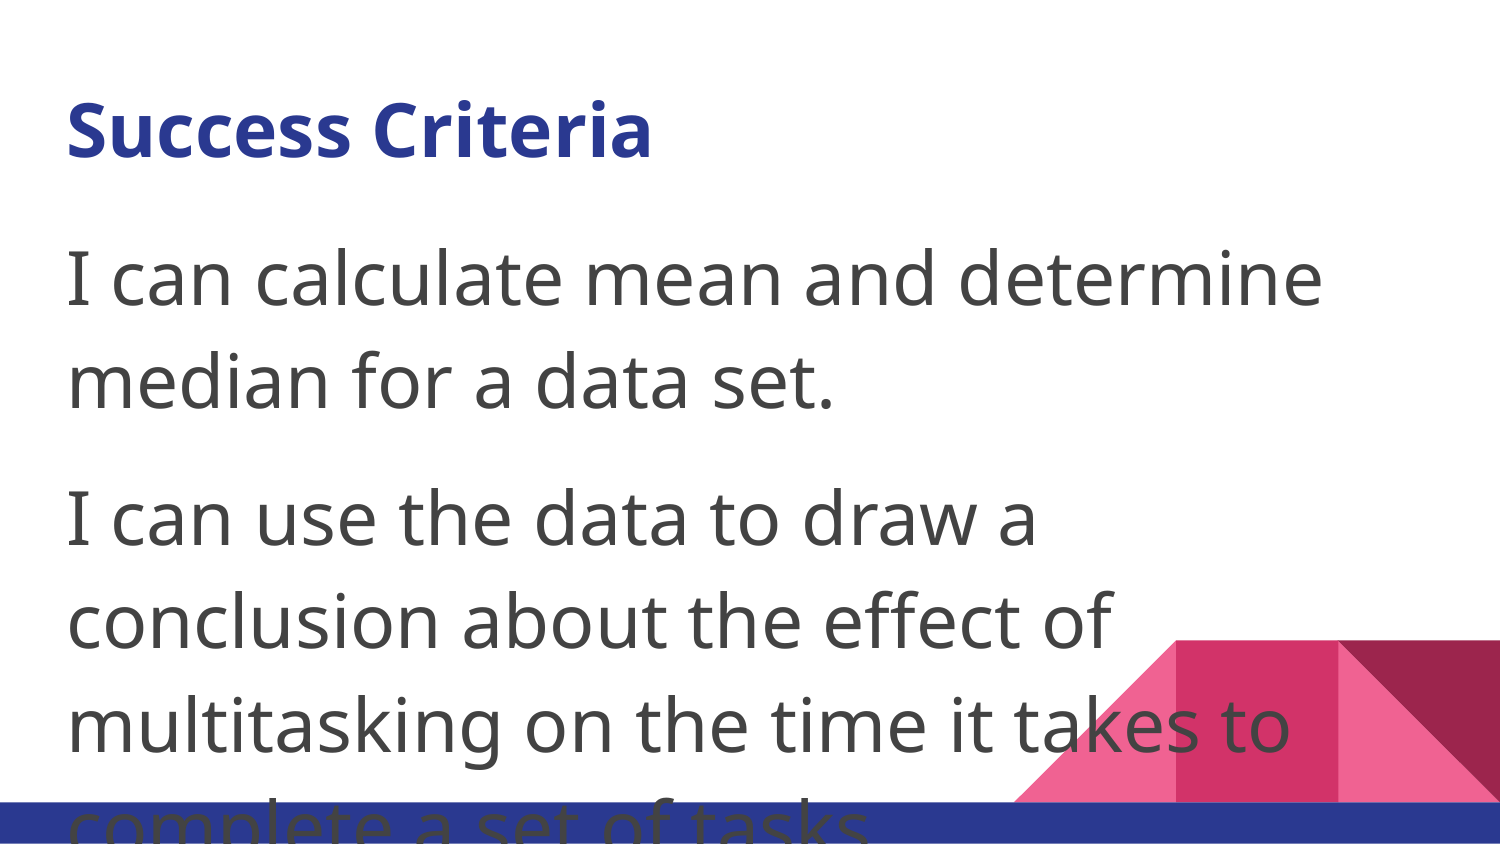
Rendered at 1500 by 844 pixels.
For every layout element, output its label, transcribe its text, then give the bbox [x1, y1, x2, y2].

list I can calculate mean and determine median for a data set. I can use the data to draw a conclusion about the effect of multitasking on the time it takes to complete a set of tasks. [51, 201, 1449, 750]
title Success Criteria [51, 67, 1449, 167]
